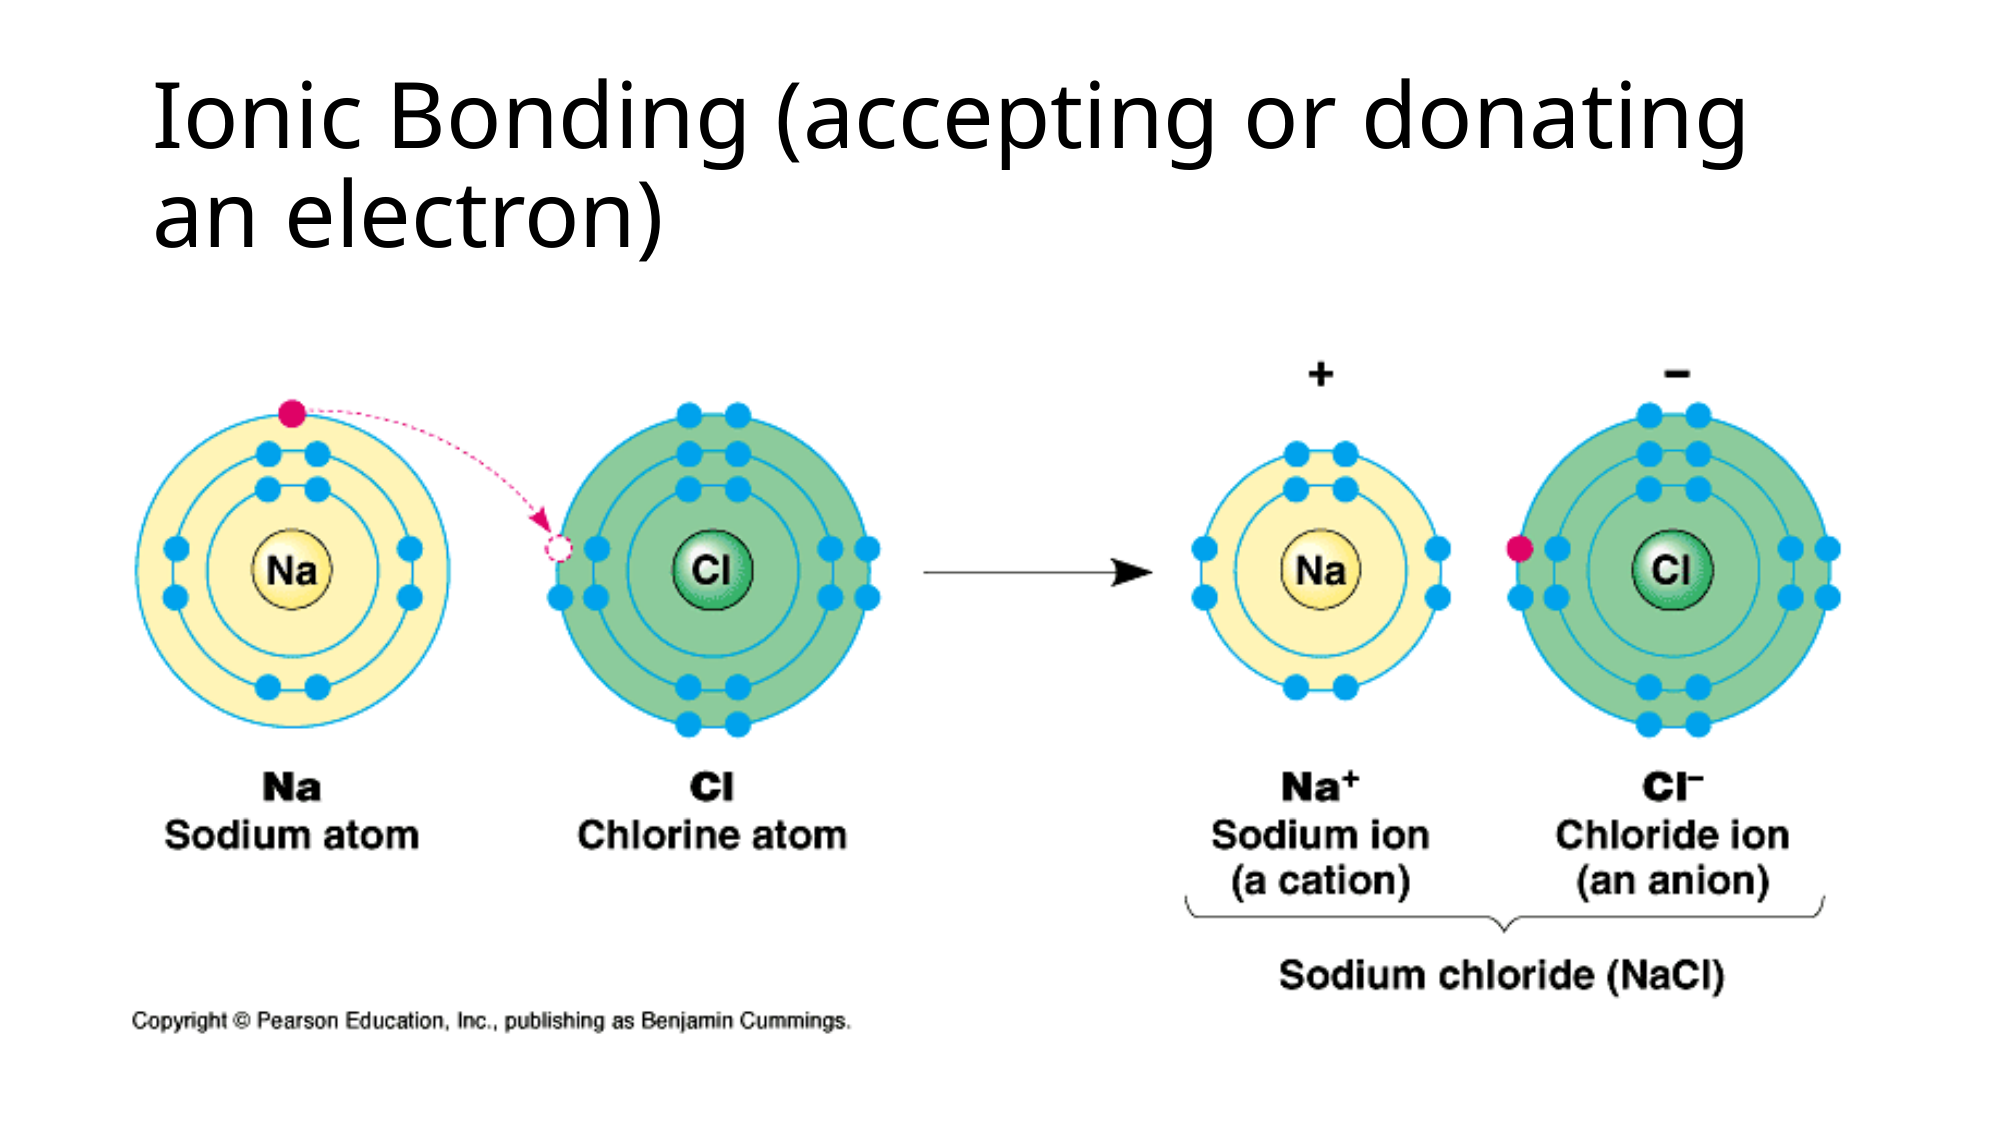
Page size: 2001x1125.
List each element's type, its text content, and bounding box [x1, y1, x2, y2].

title Ionic Bonding (accepting or donating an electron) [137, 59, 1863, 278]
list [118, 328, 1863, 1047]
